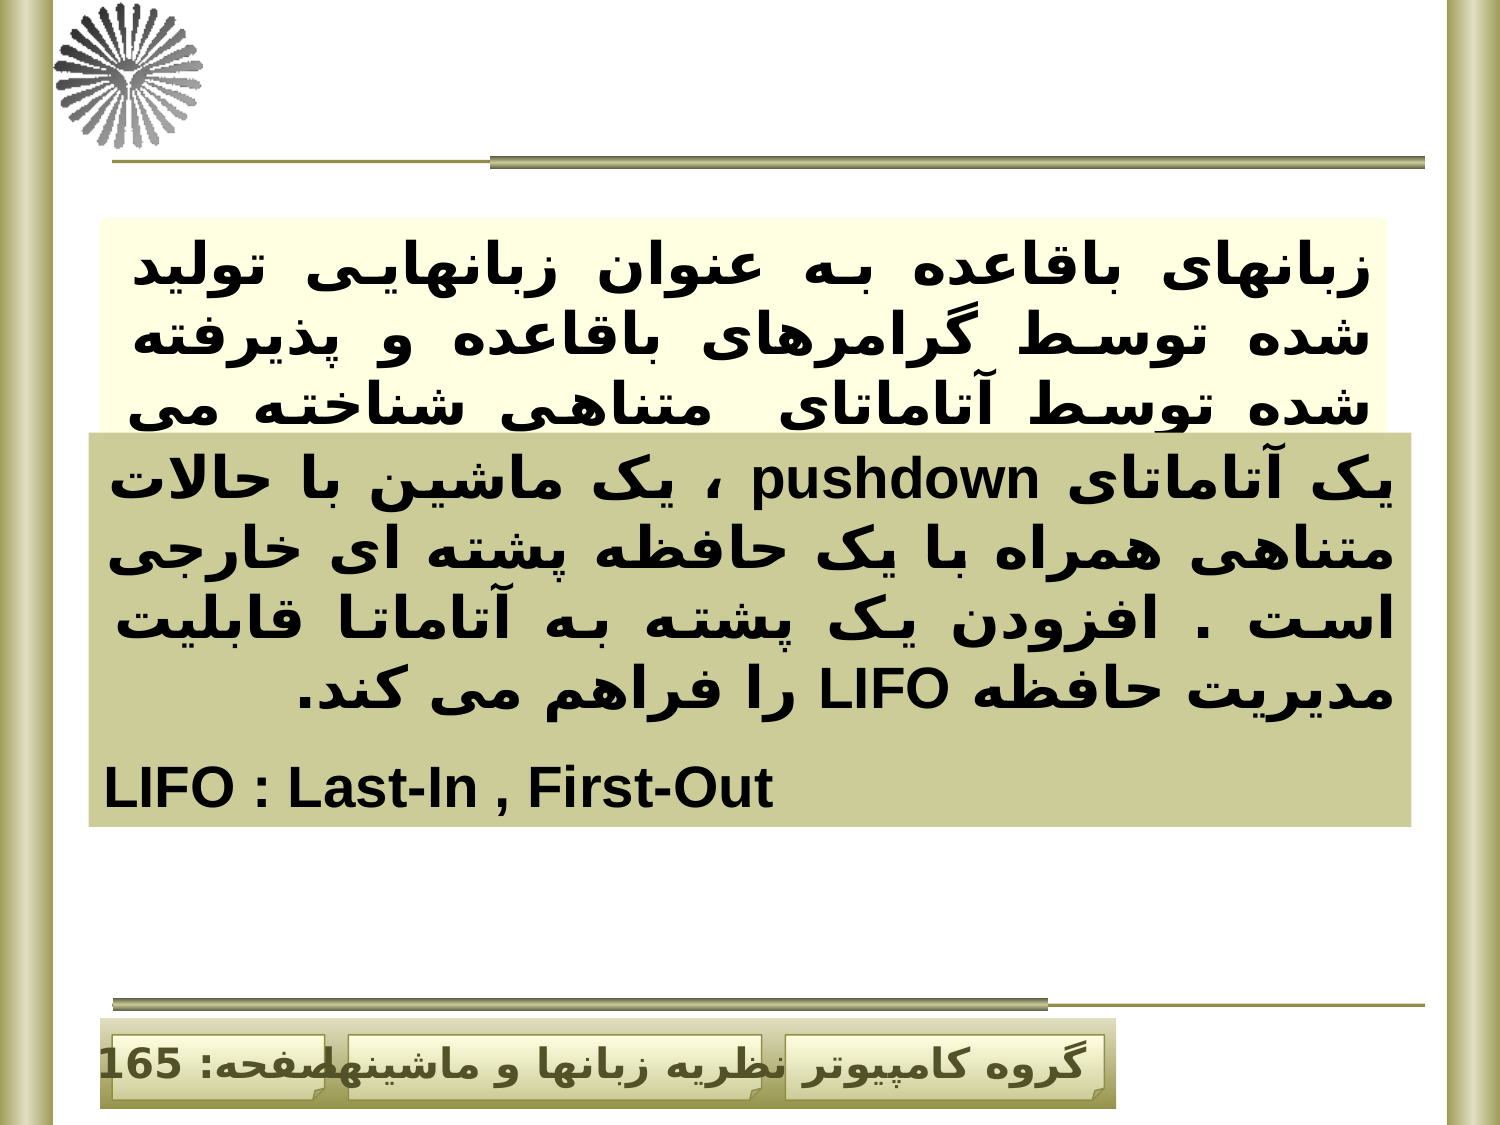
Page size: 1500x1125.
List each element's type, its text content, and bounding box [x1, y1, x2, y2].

text_box زبانهای باقاعده به عنوان زبانهایی تولید شده توسط گرامرهای باقاعده و پذیرفته شده توسط آتاماتای متناهی شناخته می شود. [100, 218, 1388, 432]
text_box یک آتاماتای pushdown ، یک ماشین با حالات متناهی همراه با یک حافظه پشته ای خارجی است . افزودن یک پشته به آتاماتا قابلیت مدیریت حافظه LIFO را فراهم می کند. LIFO : Last-In , First-Out [88, 432, 1412, 827]
